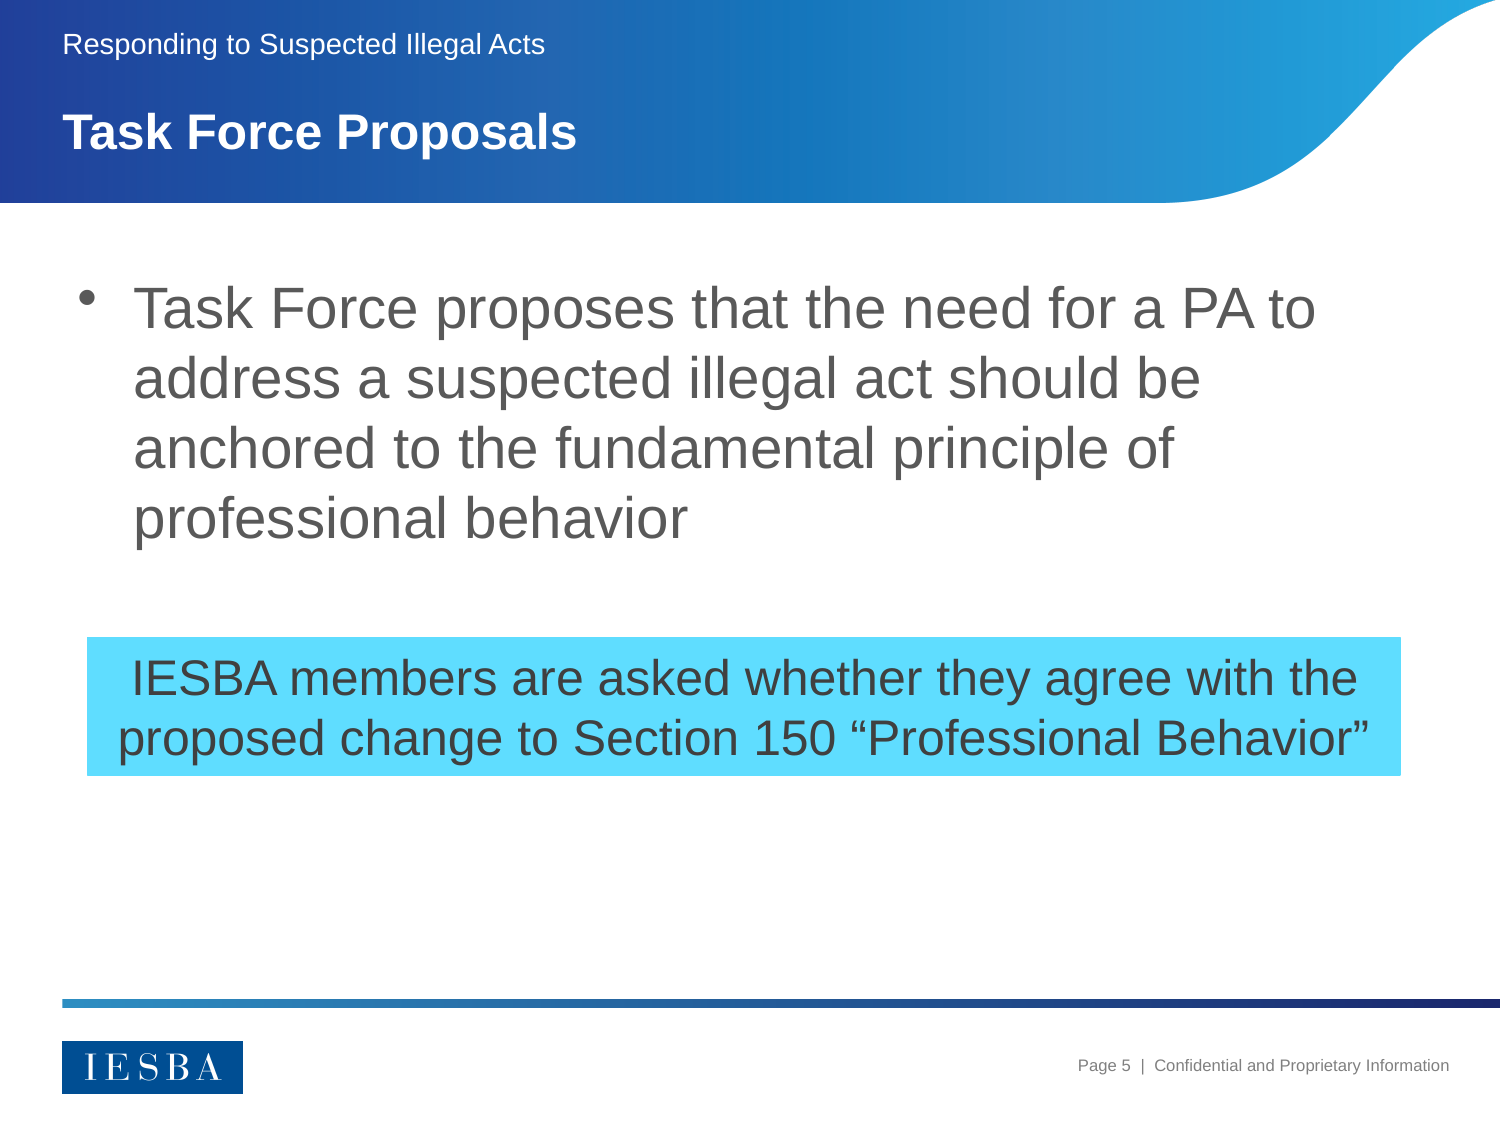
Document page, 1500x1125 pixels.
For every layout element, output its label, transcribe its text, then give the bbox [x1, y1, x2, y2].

title Task Force Proposals [62, 75, 1300, 184]
list Task Force proposes that the need for a PA to address a suspected illegal act should be anchored to the fundamental principle of professional behavior [62, 262, 1450, 988]
picture [0, 0, 1497, 203]
picture [62, 1041, 243, 1094]
subtitle Responding to Suspected Illegal Acts [62, 24, 575, 80]
text_box IESBA members are asked whether they agree with the proposed change to Section 150 “Professional Behavior” [87, 637, 1400, 775]
